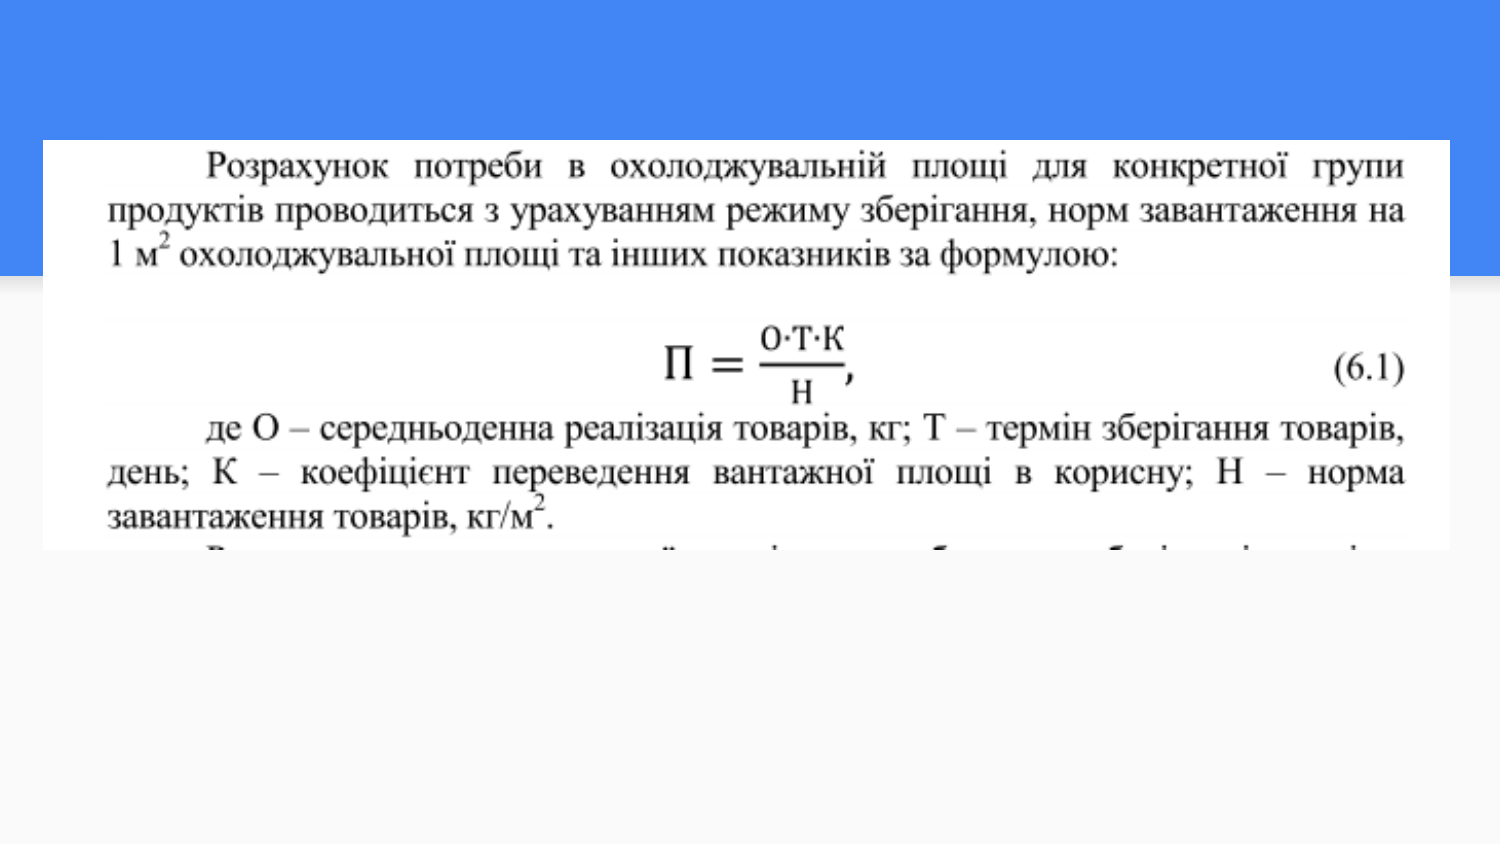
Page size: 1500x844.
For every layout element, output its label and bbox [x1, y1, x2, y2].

picture [43, 140, 1450, 550]
